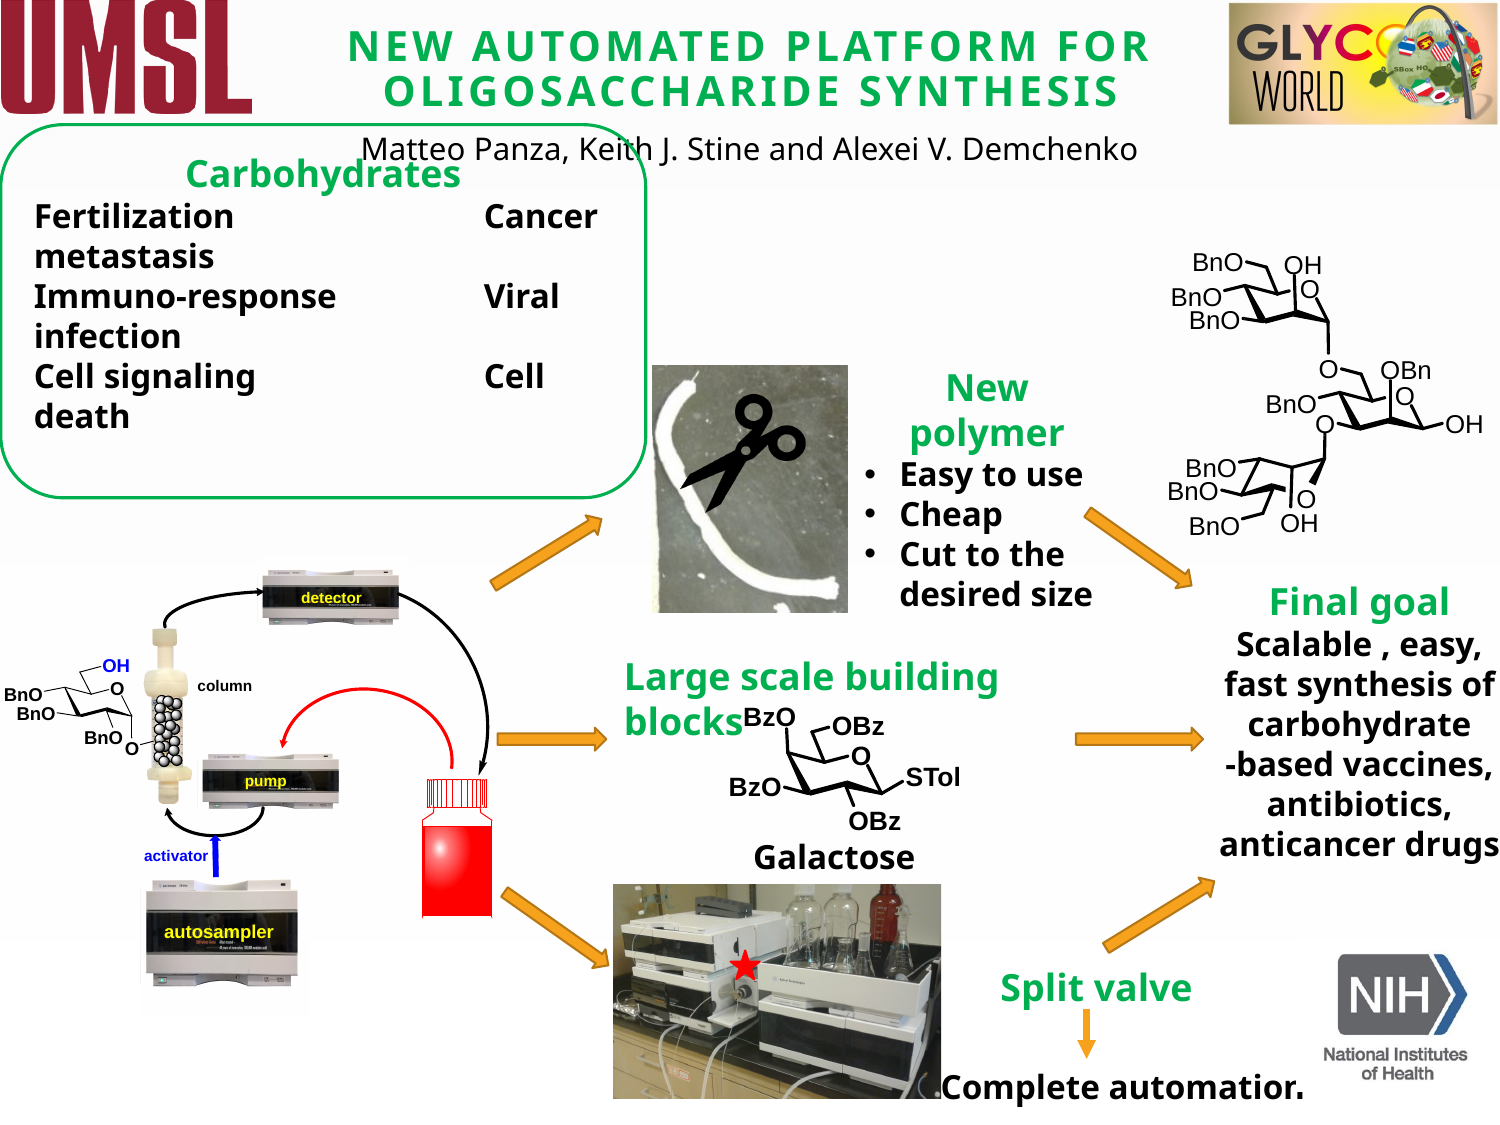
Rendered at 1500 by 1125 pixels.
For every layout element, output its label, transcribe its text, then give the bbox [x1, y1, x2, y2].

picture [1, 0, 252, 115]
text_box Large scale building blocks [609, 645, 1116, 751]
text_box New automated platform for oligosaccharide synthesis [115, 2, 1385, 140]
text_box [495, 514, 603, 592]
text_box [652, 364, 848, 613]
text_box New polymer Easy to use Cheap Cut to the desired size [849, 356, 1125, 655]
text_box Split valve [985, 956, 1213, 1017]
text_box Matteo Panza, Keith J. Stine and Alexei V. Demchenko [345, 121, 1155, 174]
text_box Complete automation [925, 1058, 1326, 1114]
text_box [723, 697, 968, 834]
picture [1228, 2, 1499, 126]
text_box Carbohydrates Fertilization Cancer metastasis Immuno-response Viral infection Cell signaling Cell death [0, 124, 646, 498]
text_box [613, 884, 942, 1099]
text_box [1162, 242, 1489, 538]
text_box [496, 726, 608, 752]
picture [1296, 939, 1500, 1092]
text_box Galactose [738, 834, 955, 884]
text_box Final goal Scalable , easy, fast synthesis of carbohydrate -based vaccines, antibiotics, anticancer drugs [1202, 570, 1500, 871]
text_box [1083, 506, 1193, 590]
text_box [500, 886, 610, 970]
text_box [1116, 726, 1202, 752]
text_box [1102, 876, 1216, 954]
picture [0, 552, 495, 1021]
